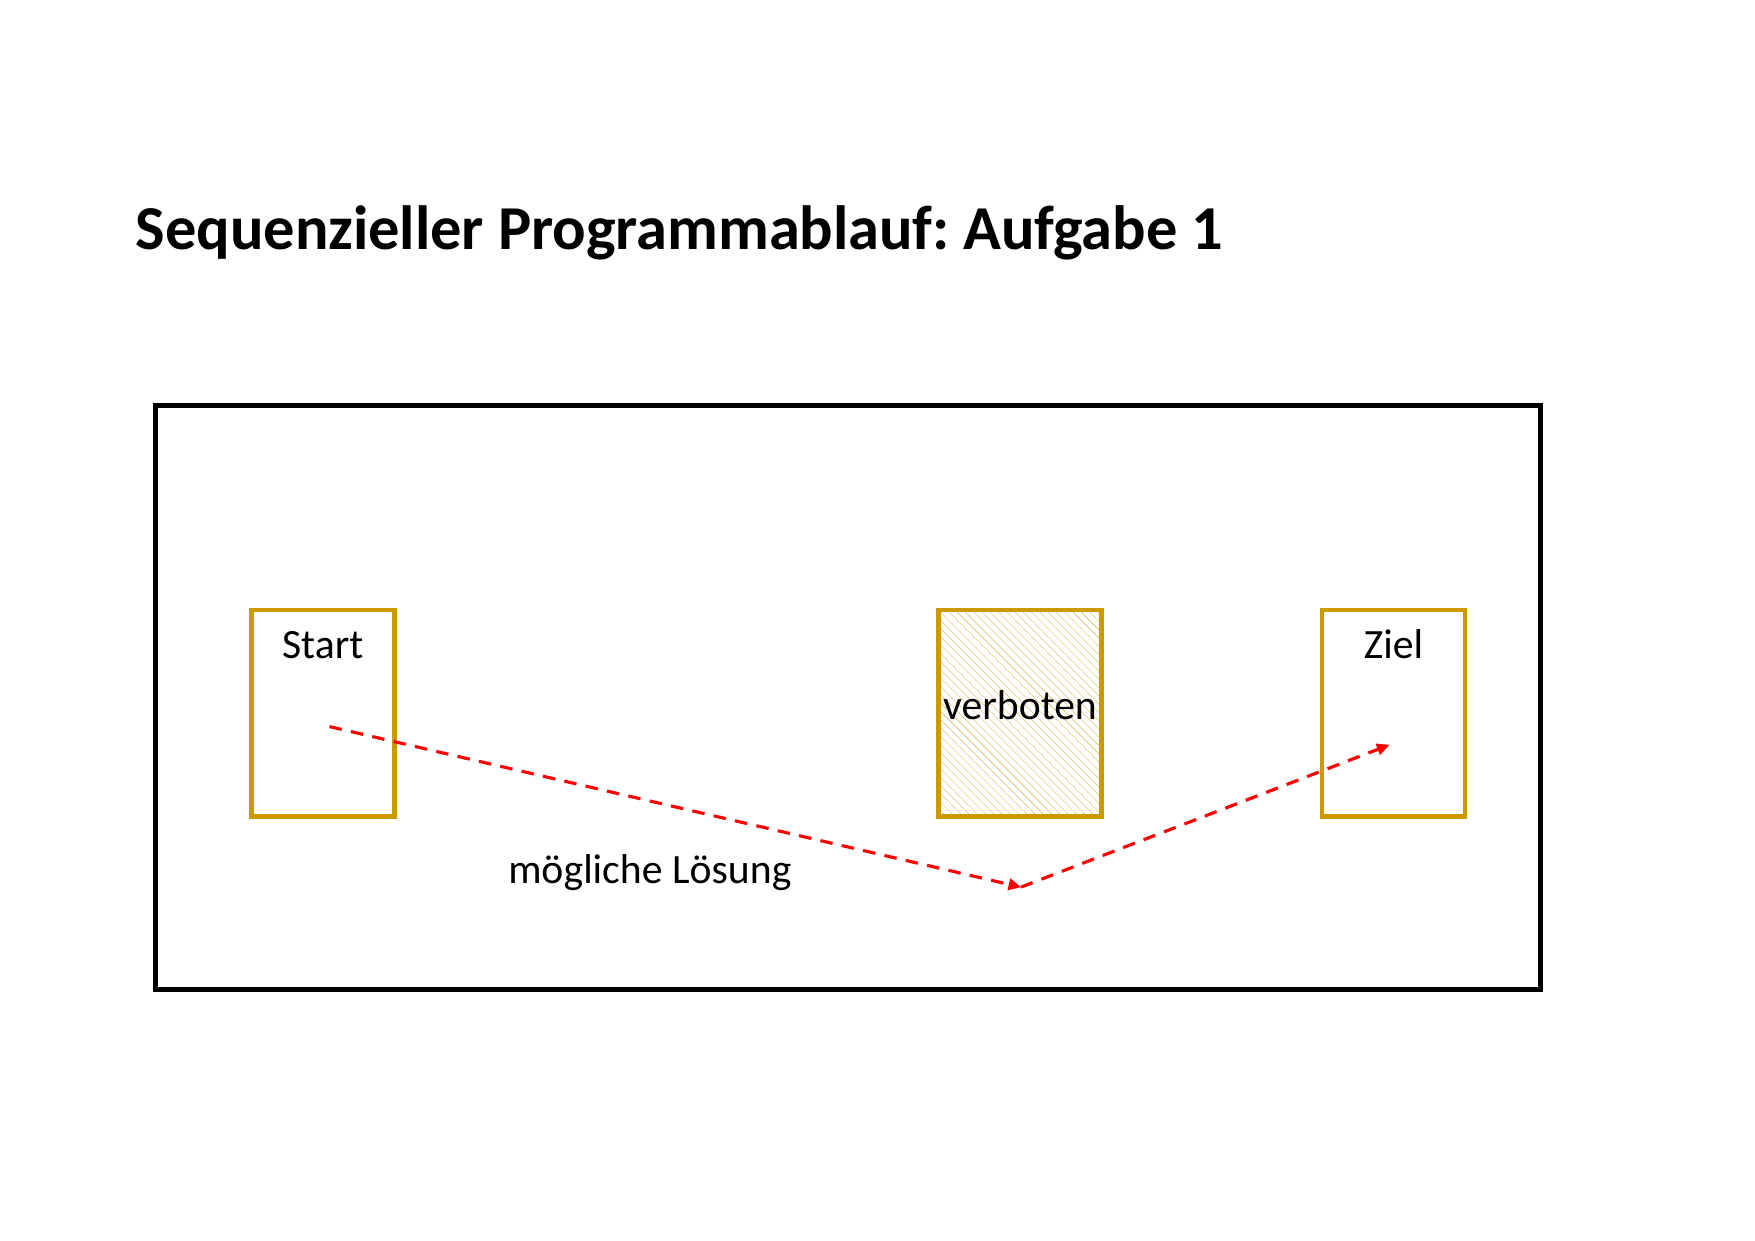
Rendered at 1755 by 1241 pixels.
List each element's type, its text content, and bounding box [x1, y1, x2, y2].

title Sequenzieller Programmablauf: Aufgabe 1 [121, 179, 1503, 308]
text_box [155, 405, 1542, 990]
